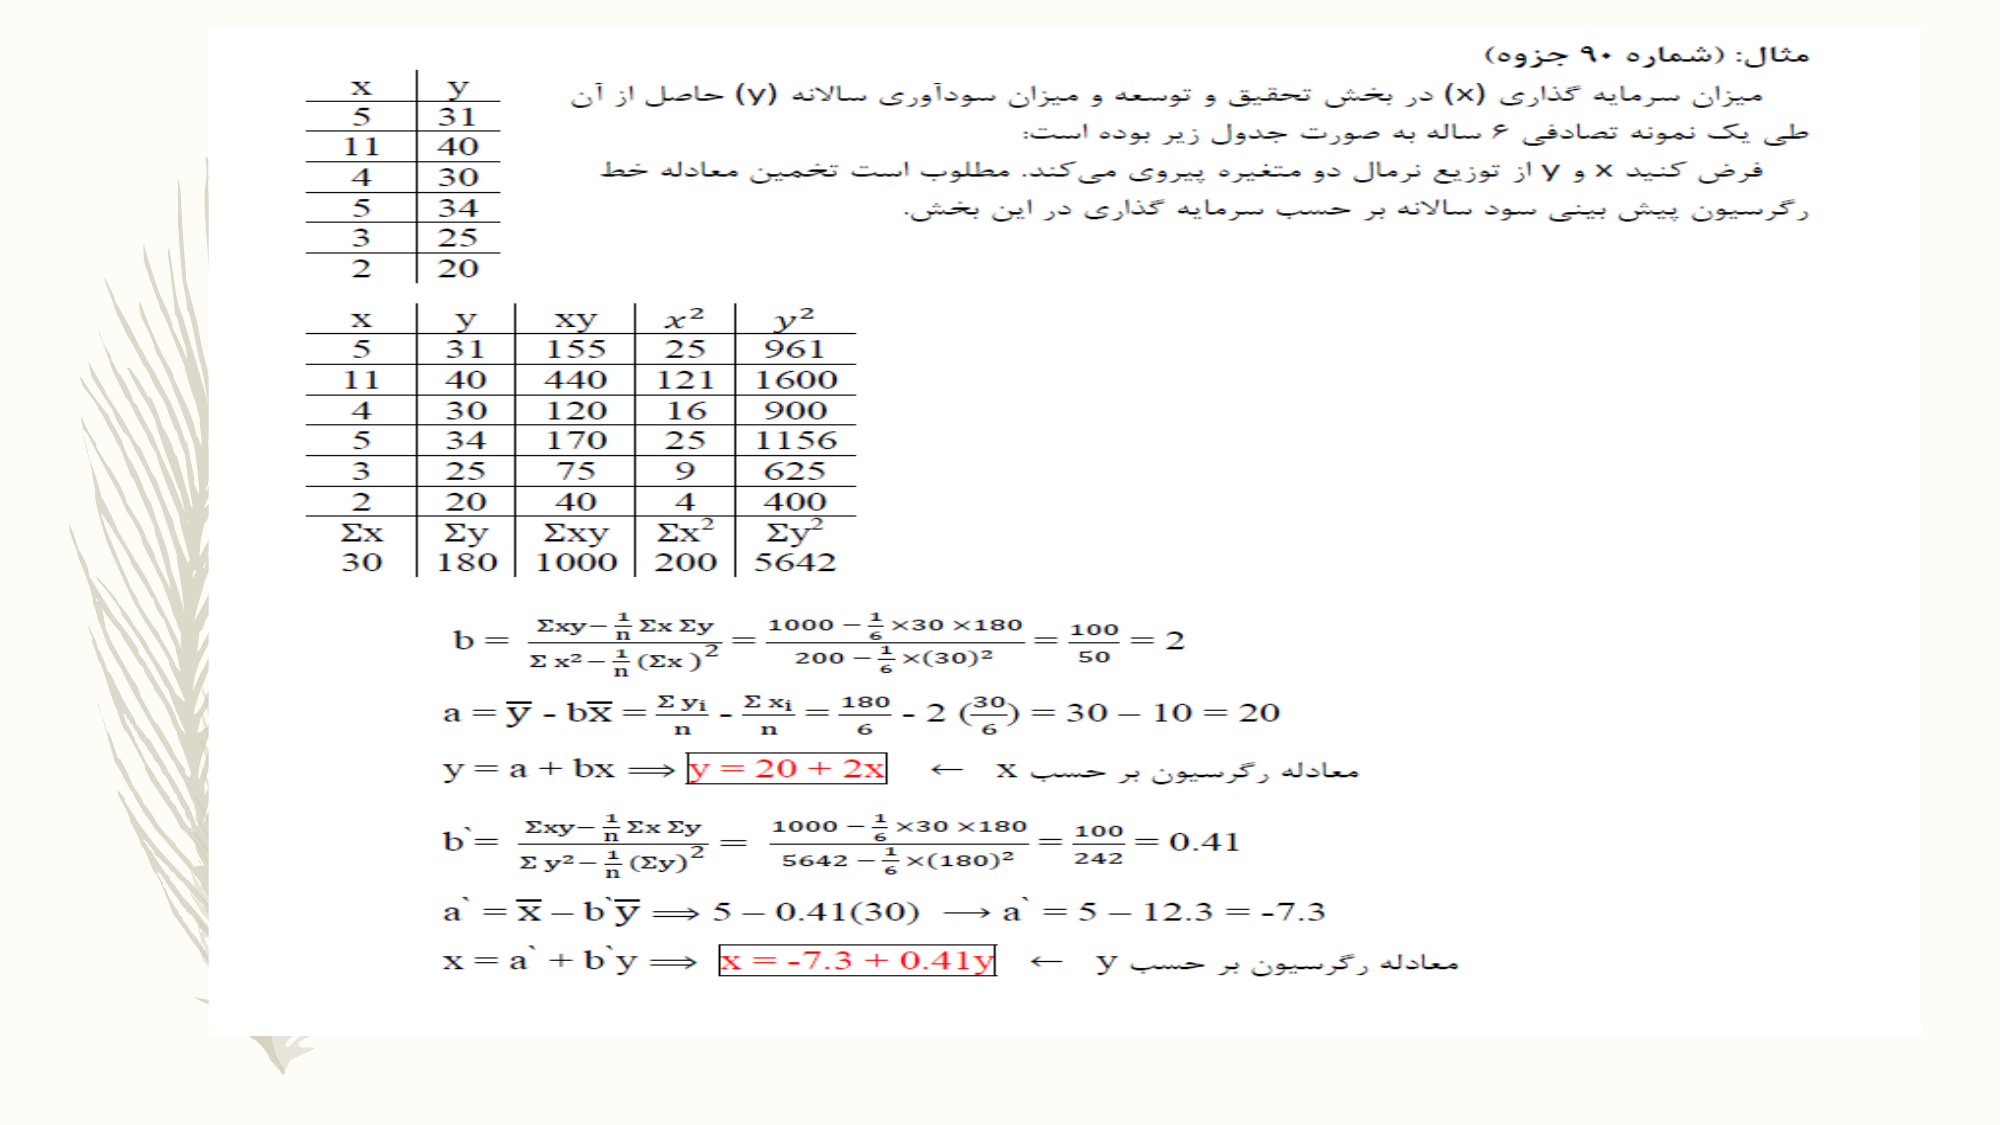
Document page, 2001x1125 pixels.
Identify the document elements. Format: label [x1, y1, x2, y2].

list [208, 25, 1922, 1037]
